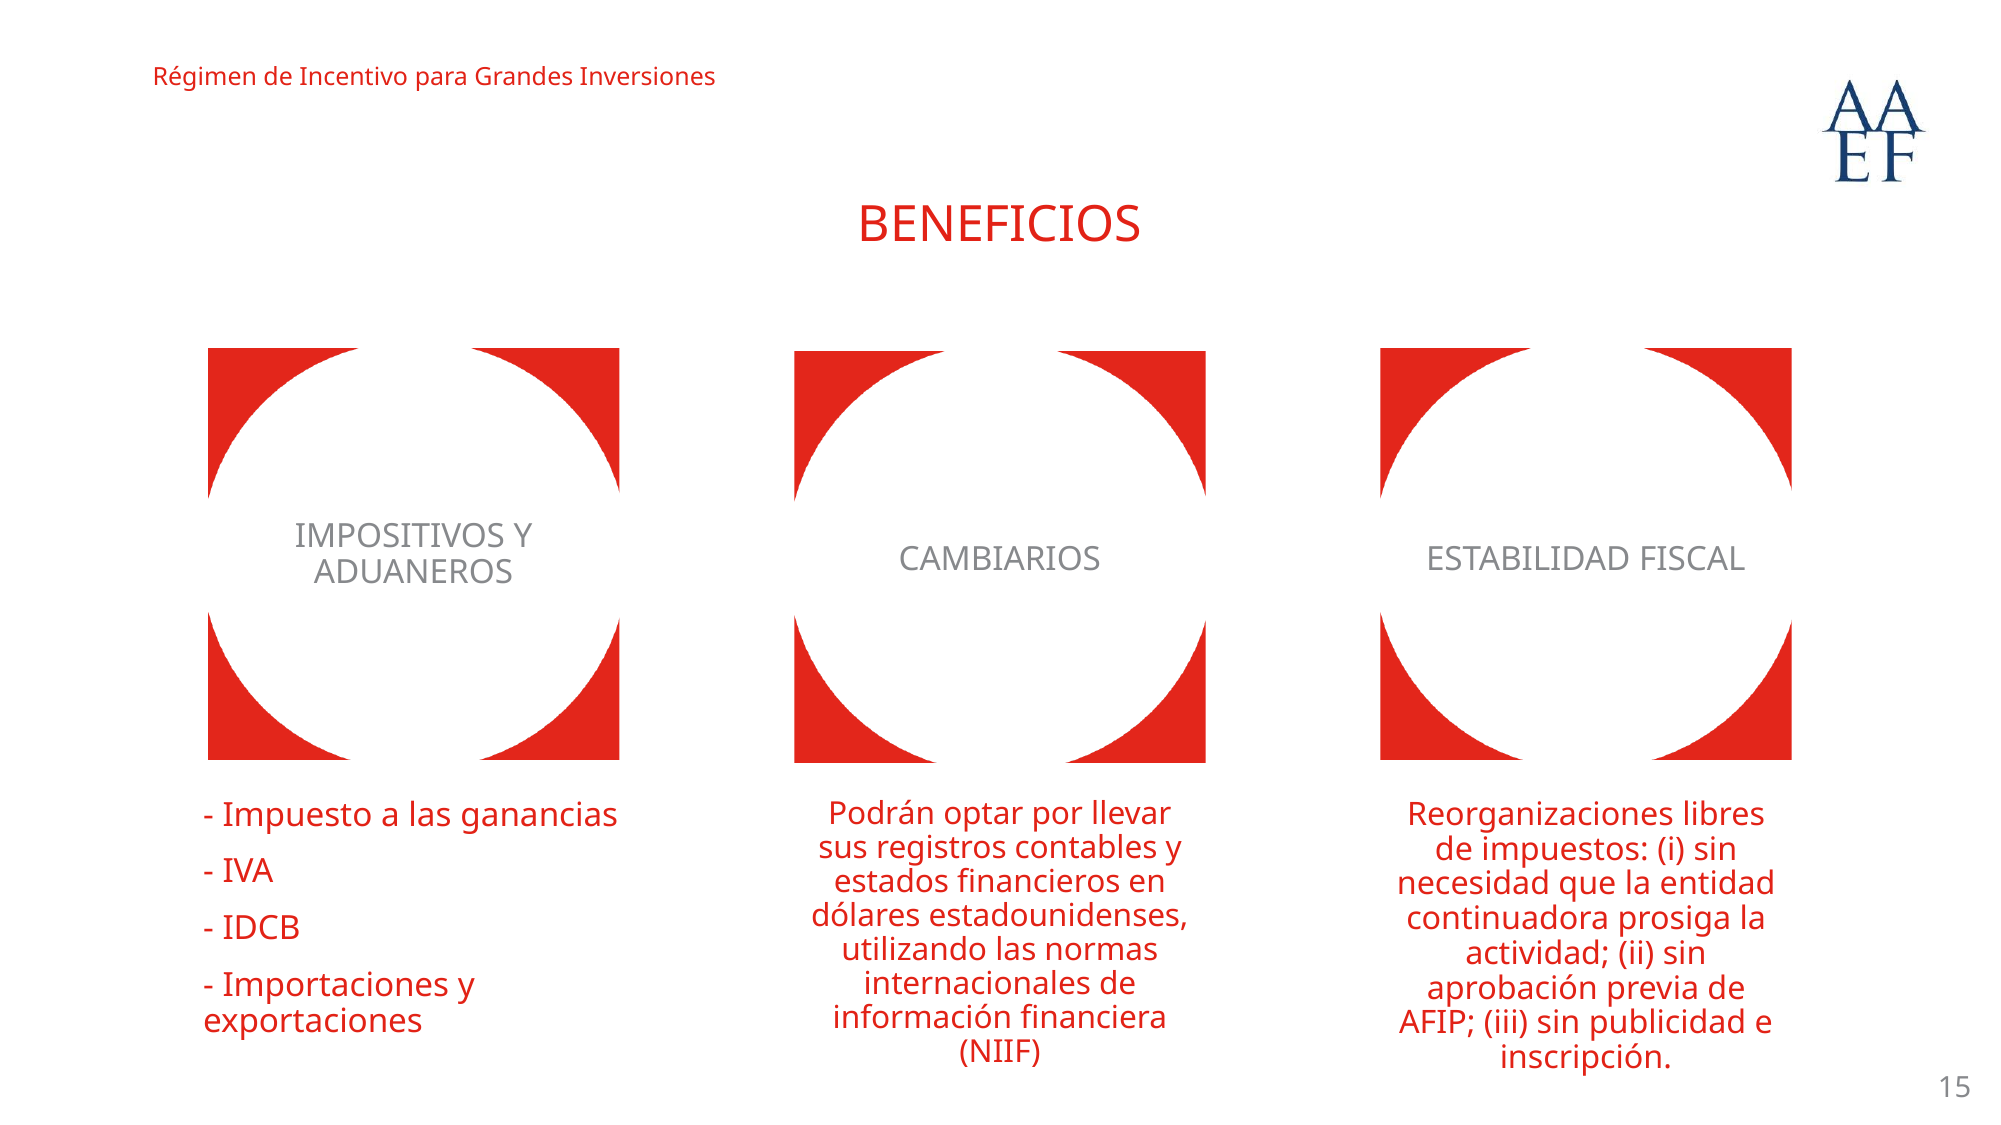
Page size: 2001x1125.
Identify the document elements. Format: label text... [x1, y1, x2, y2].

text_box Reorganizaciones libres de impuestos: (i) sin necesidad que la entidad continuadora prosiga la actividad; (ii) sin aprobación previa de AFIP; (iii) sin publicidad e inscripción. [1380, 790, 1792, 1084]
list CAMBIARIOS [794, 441, 1206, 680]
text_box Podrán optar por llevar sus registros contables y estados financieros en dólares estadounidenses, utilizando las normas internacionales de información financiera (NIIF) [794, 790, 1206, 1084]
list ESTABILIDAD FISCAL [1380, 441, 1792, 680]
title BENEFICIOS [344, 148, 1656, 260]
list - Impuesto a las ganancias - IVA - IDCB - Importaciones y exportaciones [188, 790, 640, 1084]
list IMPOSITIVOS Y ADUANEROS [208, 435, 620, 674]
picture [1799, 56, 1947, 205]
list Régimen de Incentivo para Grandes Inversiones [137, 56, 1000, 97]
